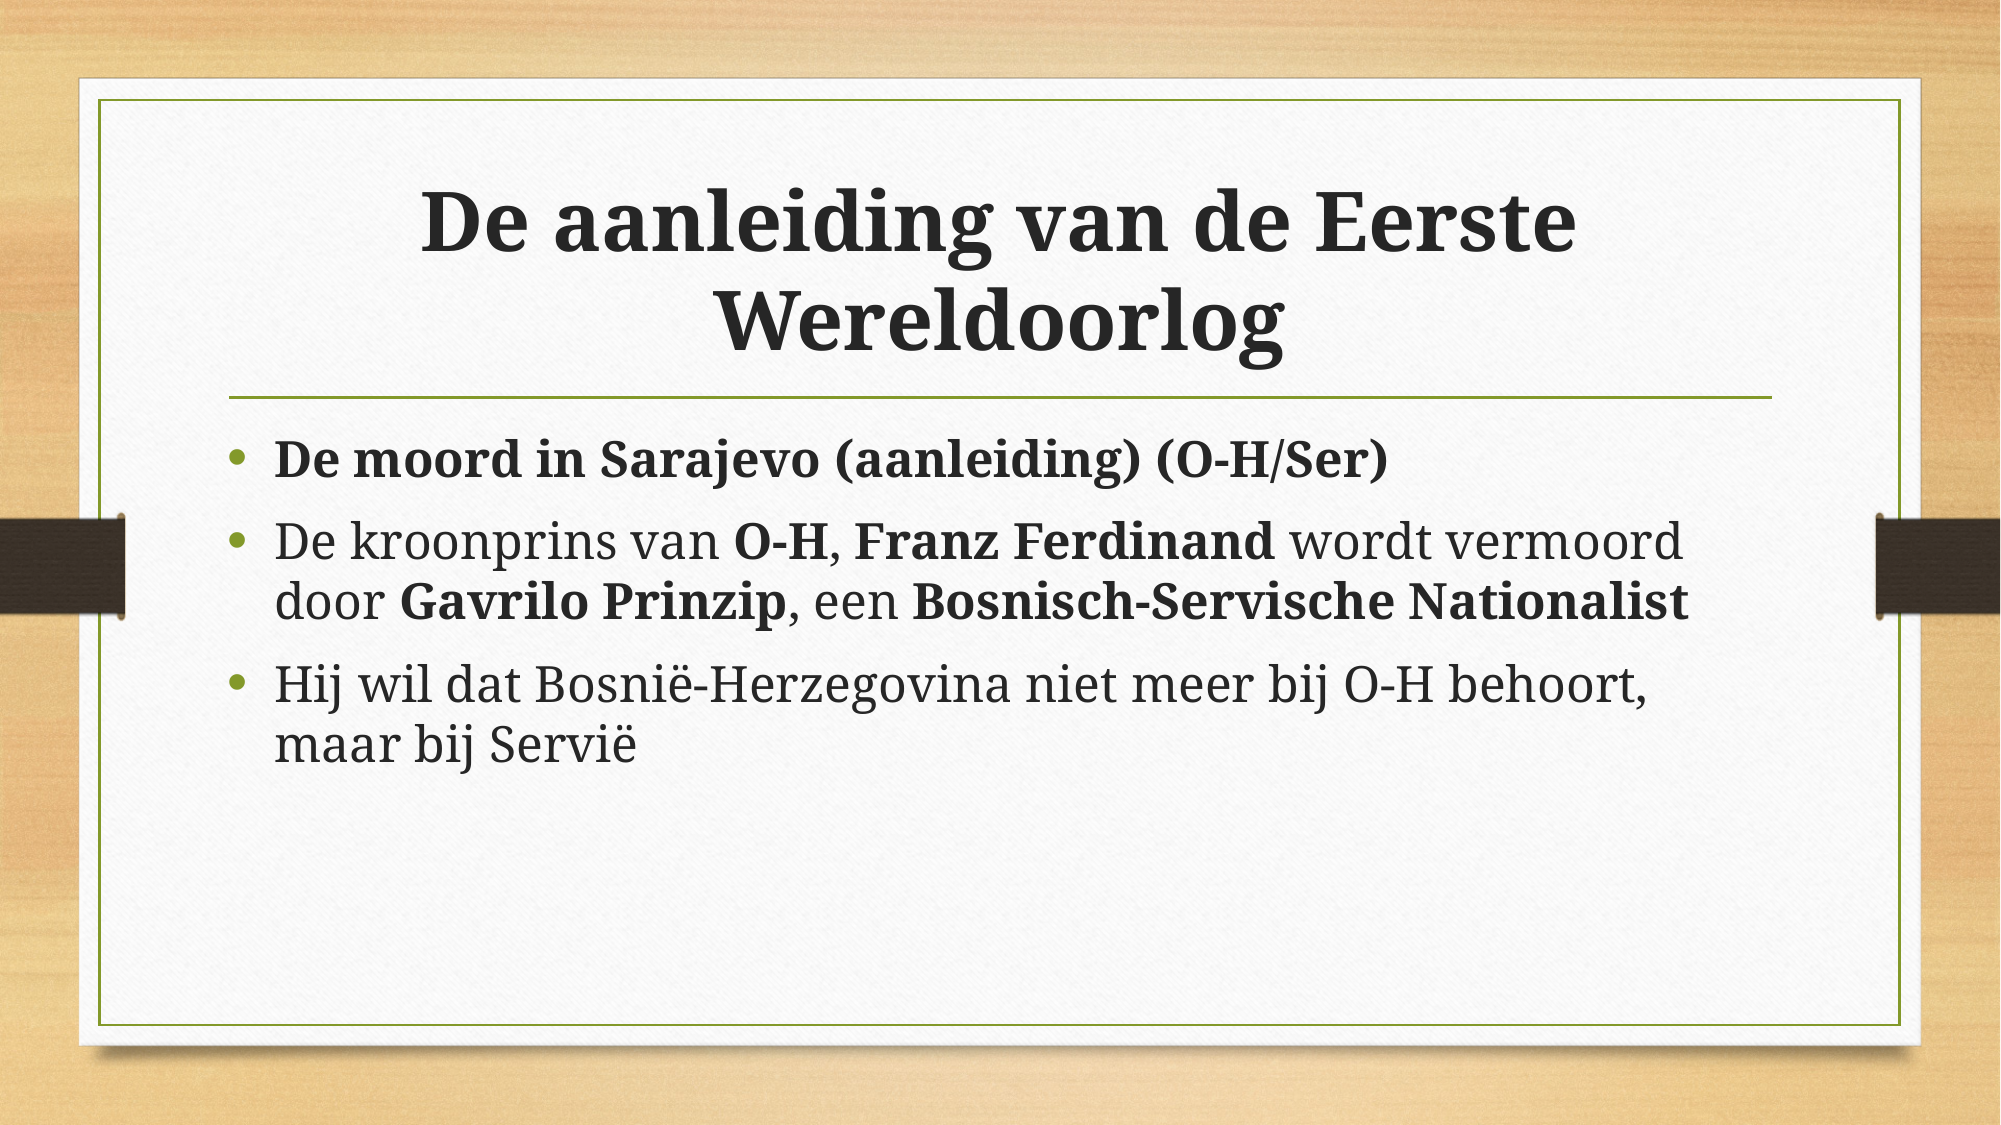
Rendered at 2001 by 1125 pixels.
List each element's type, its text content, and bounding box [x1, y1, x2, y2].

title De aanleiding van de Eerste Wereldoorlog [212, 161, 1788, 375]
picture [0, 0, 2001, 1125]
list De moord in Sarajevo (aanleiding) (O-H/Ser) De kroonprins van O-H, Franz Ferdinand wordt vermoord door Gavrilo Prinzip, een Bosnisch-Servische Nationalist Hij wil dat Bosnië-Herzegovina niet meer bij O-H behoort, maar bij Servië [212, 419, 1788, 964]
